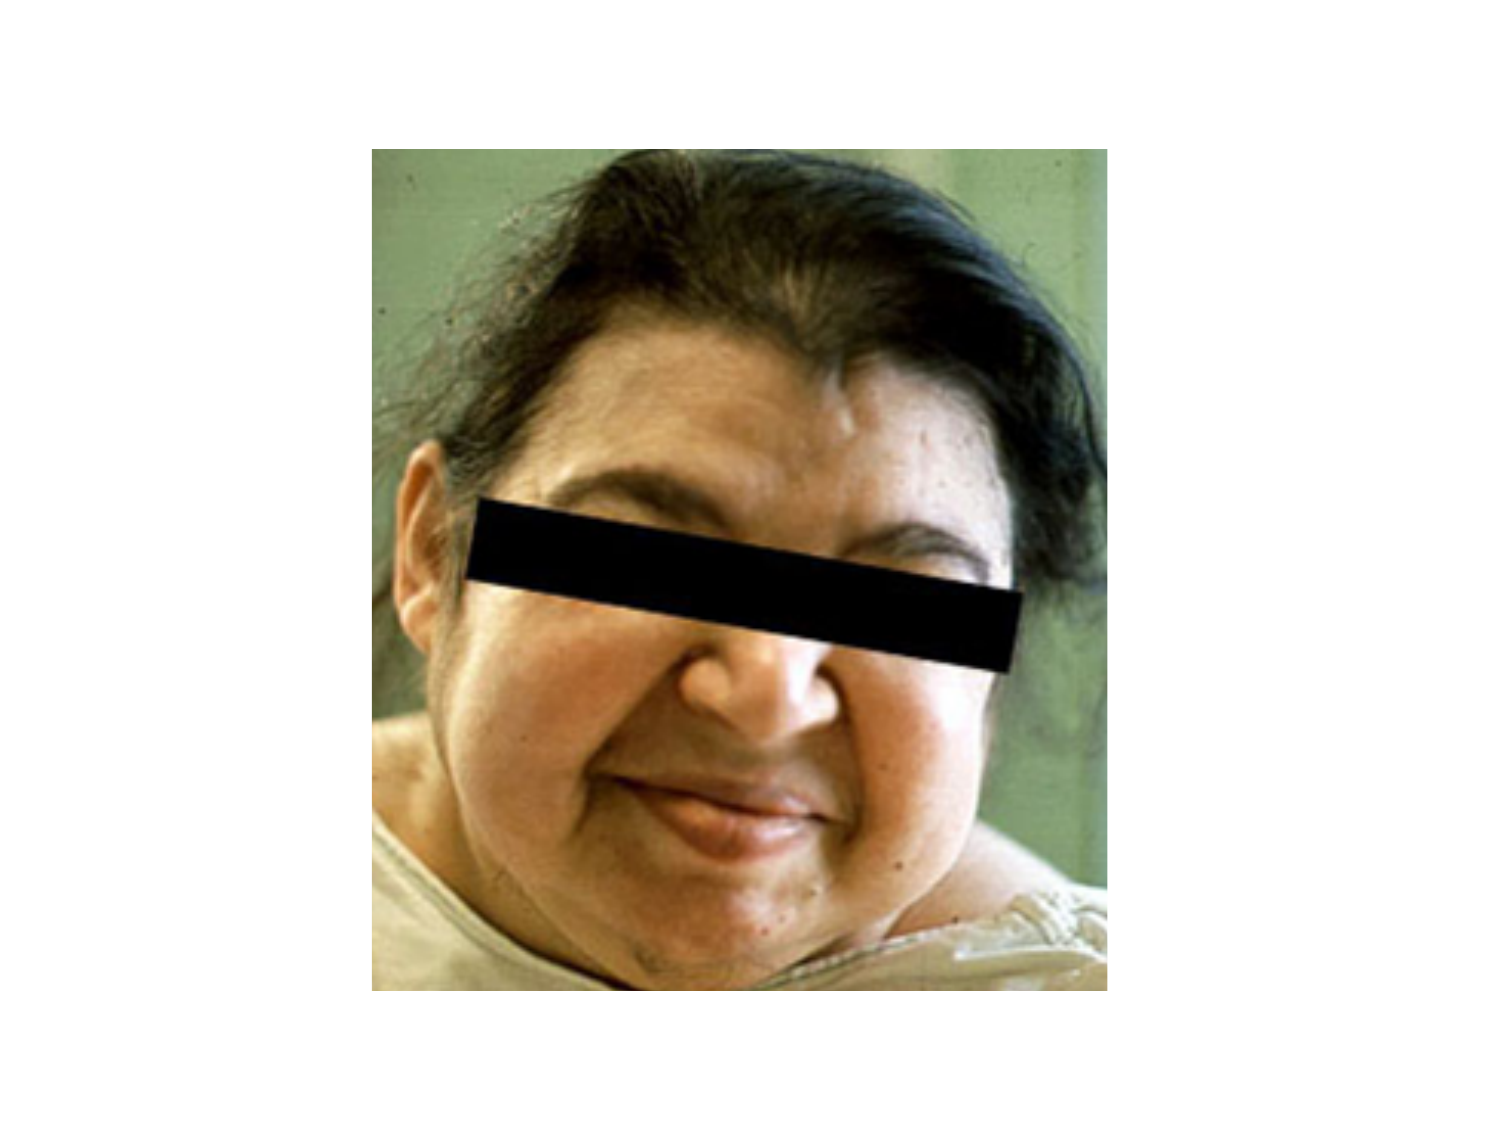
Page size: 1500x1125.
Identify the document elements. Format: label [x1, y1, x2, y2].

picture [371, 148, 1108, 991]
